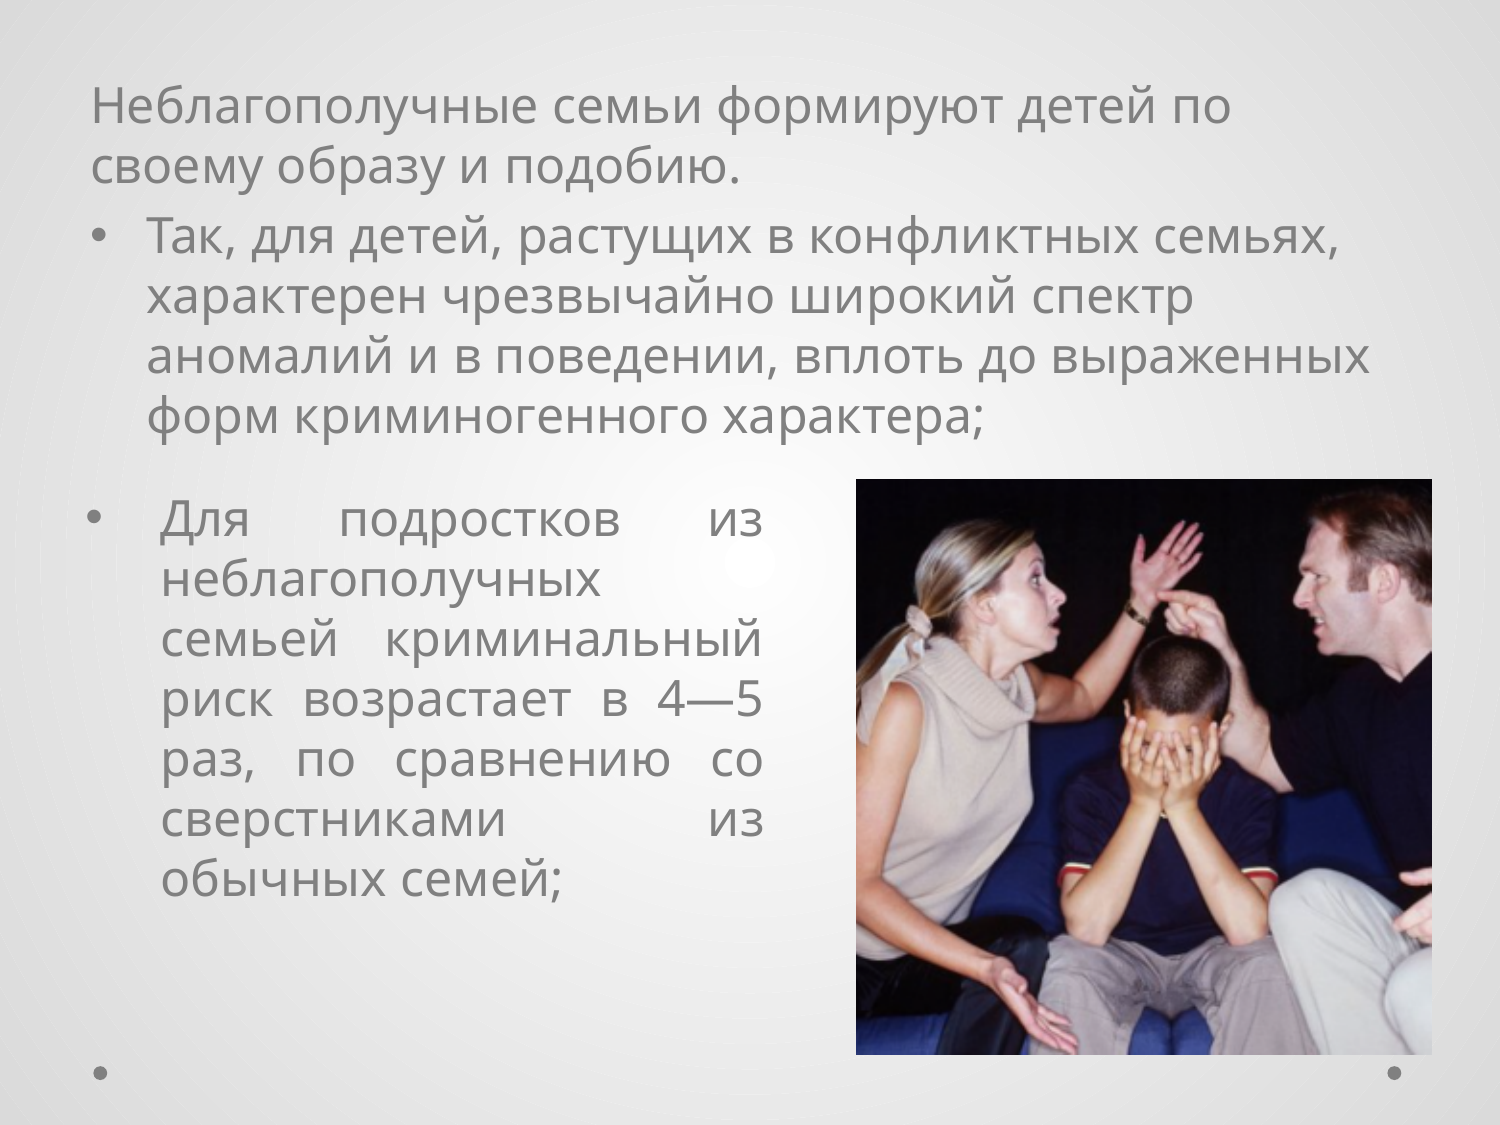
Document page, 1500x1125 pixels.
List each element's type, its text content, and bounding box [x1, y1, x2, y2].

text_box Для подростков из неблагополучных семьей криминальный риск возрастает в 4—5 раз, по сравнению со сверстниками из обычных семей; [70, 479, 780, 960]
picture [855, 479, 1432, 1056]
list Неблагополучные семьи формируют детей по своему образу и подобию. Так, для детей, растущих в конфликтных семьях, характерен чрезвычайно широкий спектр аномалий и в поведении, вплоть до выраженных форм криминогенного характера; [75, 66, 1412, 551]
